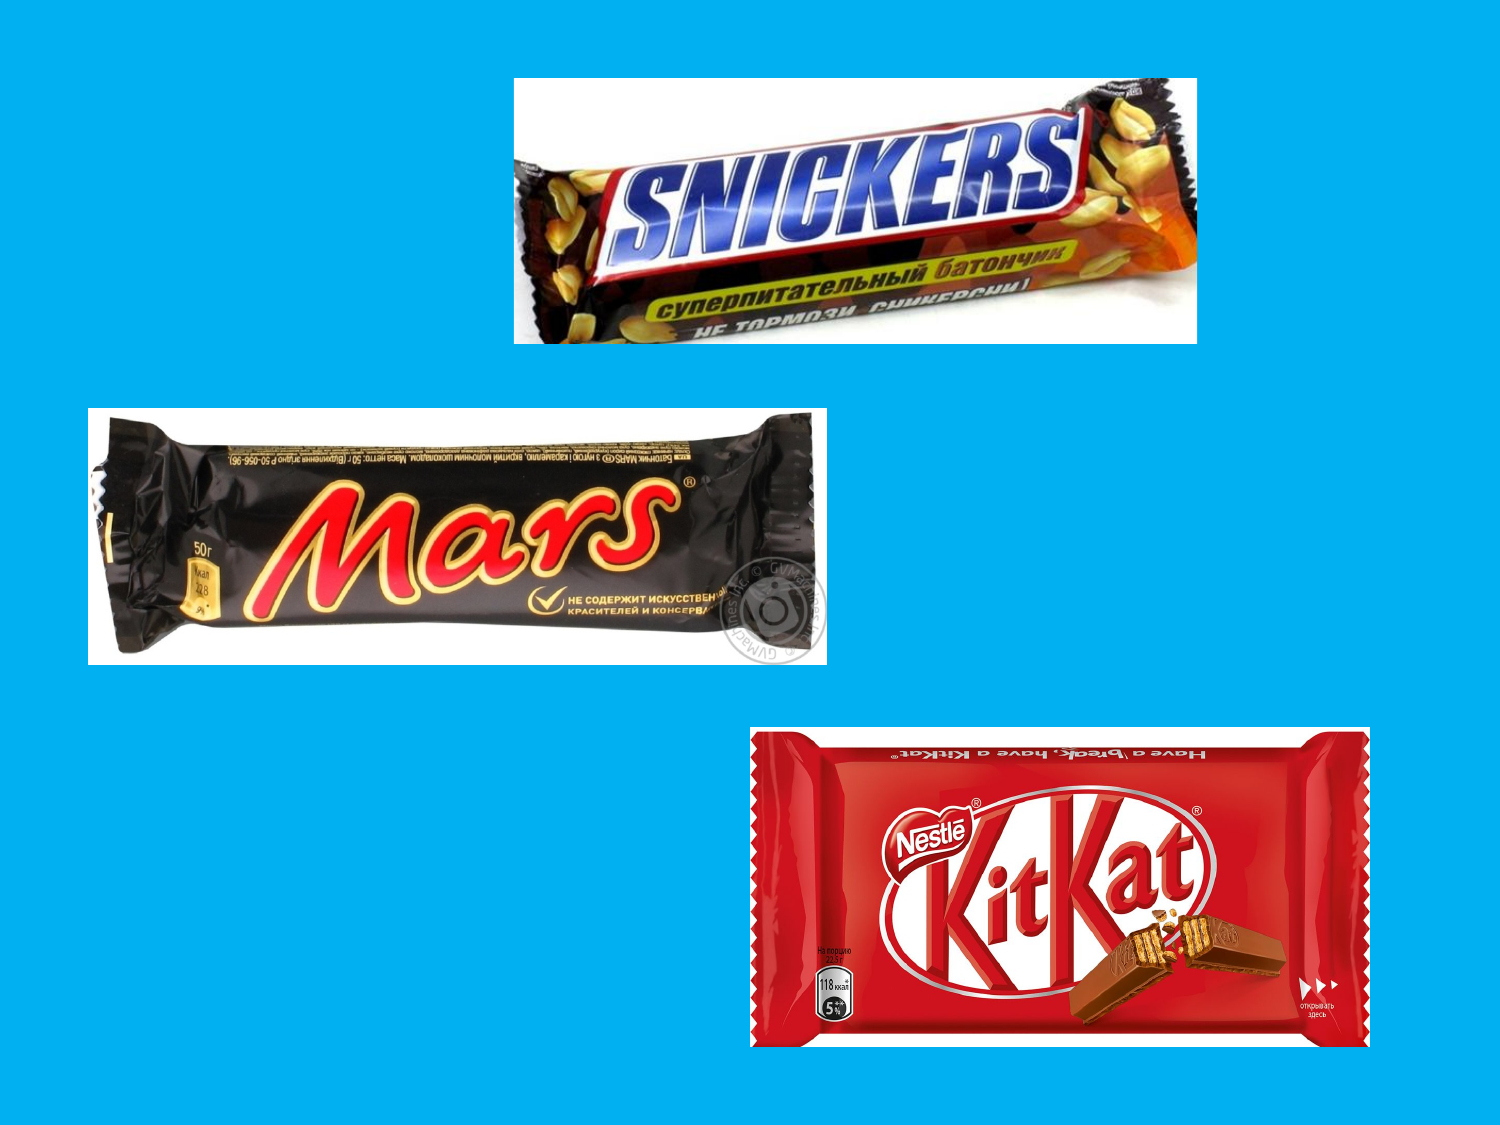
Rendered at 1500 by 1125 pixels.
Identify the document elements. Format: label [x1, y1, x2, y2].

picture [514, 79, 1197, 343]
picture [89, 409, 826, 664]
picture [751, 728, 1369, 1046]
